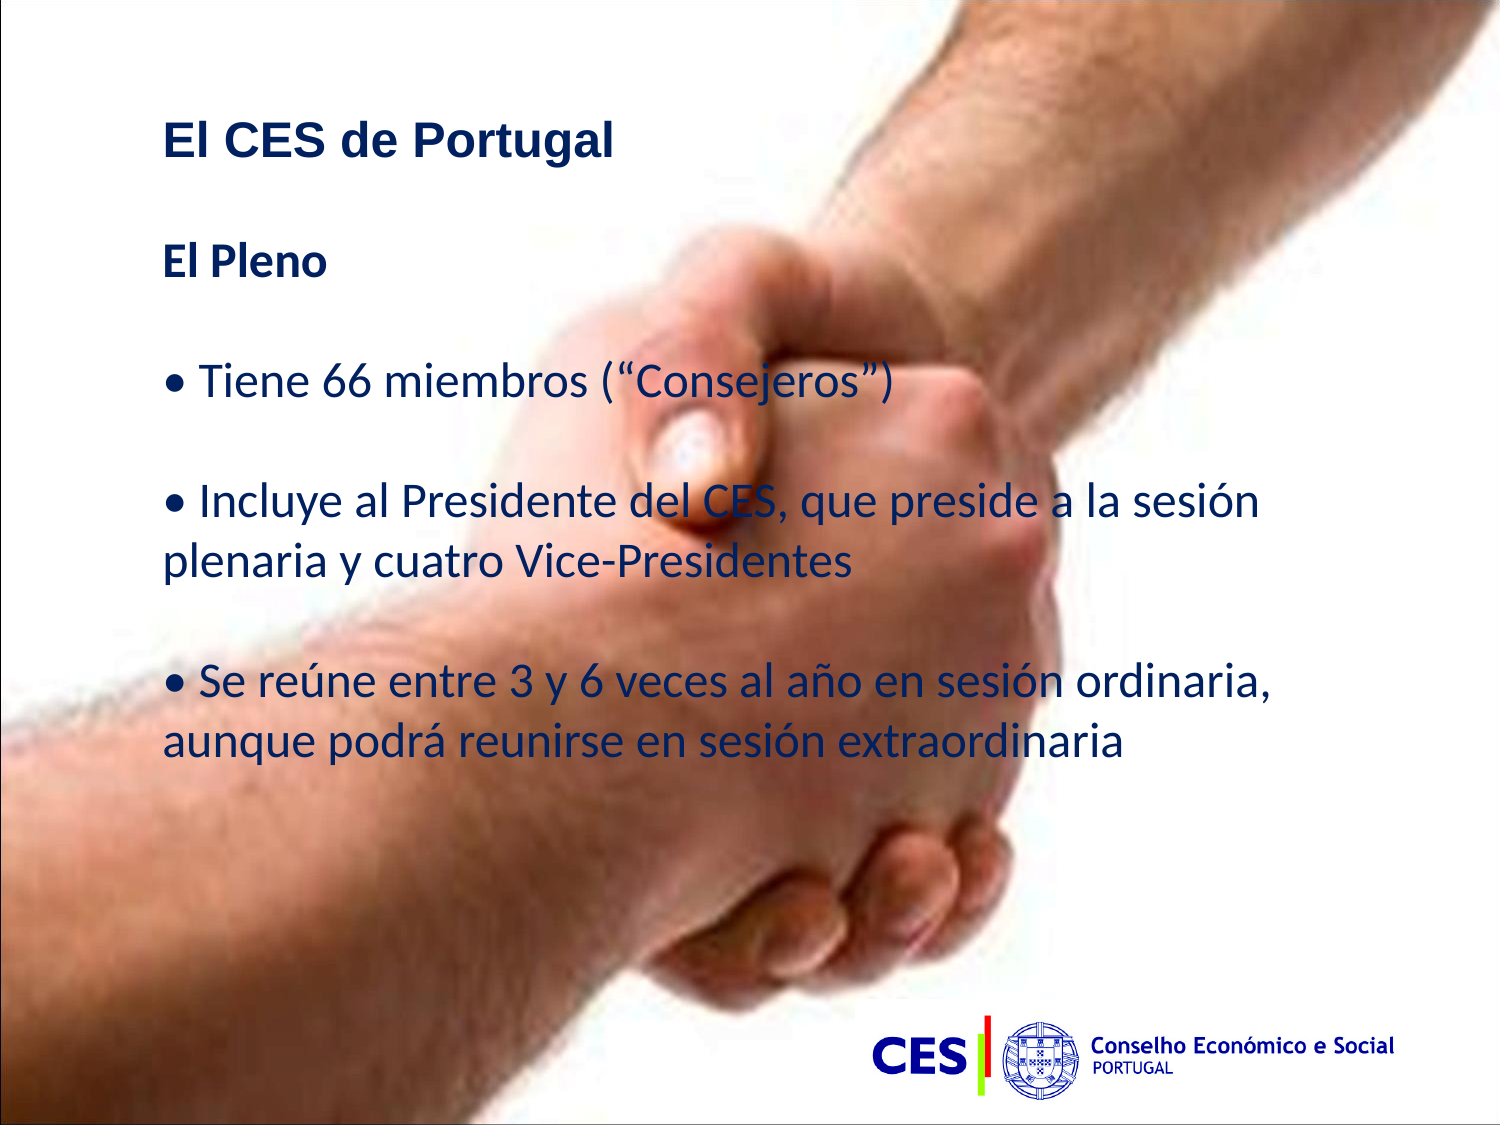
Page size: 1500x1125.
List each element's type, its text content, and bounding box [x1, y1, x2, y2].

text_box El CES de Portugal [147, 100, 631, 176]
picture [0, 0, 1500, 1125]
text_box El Pleno • Tiene 66 miembros (“Consejeros”) • Incluye al Presidente del CES, que preside a la sesión plenaria y cuatro Vice-Presidentes • Se reúne entre 3 y 6 veces al año en sesión ordinaria, aunque podrá reunirse en sesión extraordinaria [147, 219, 1365, 775]
